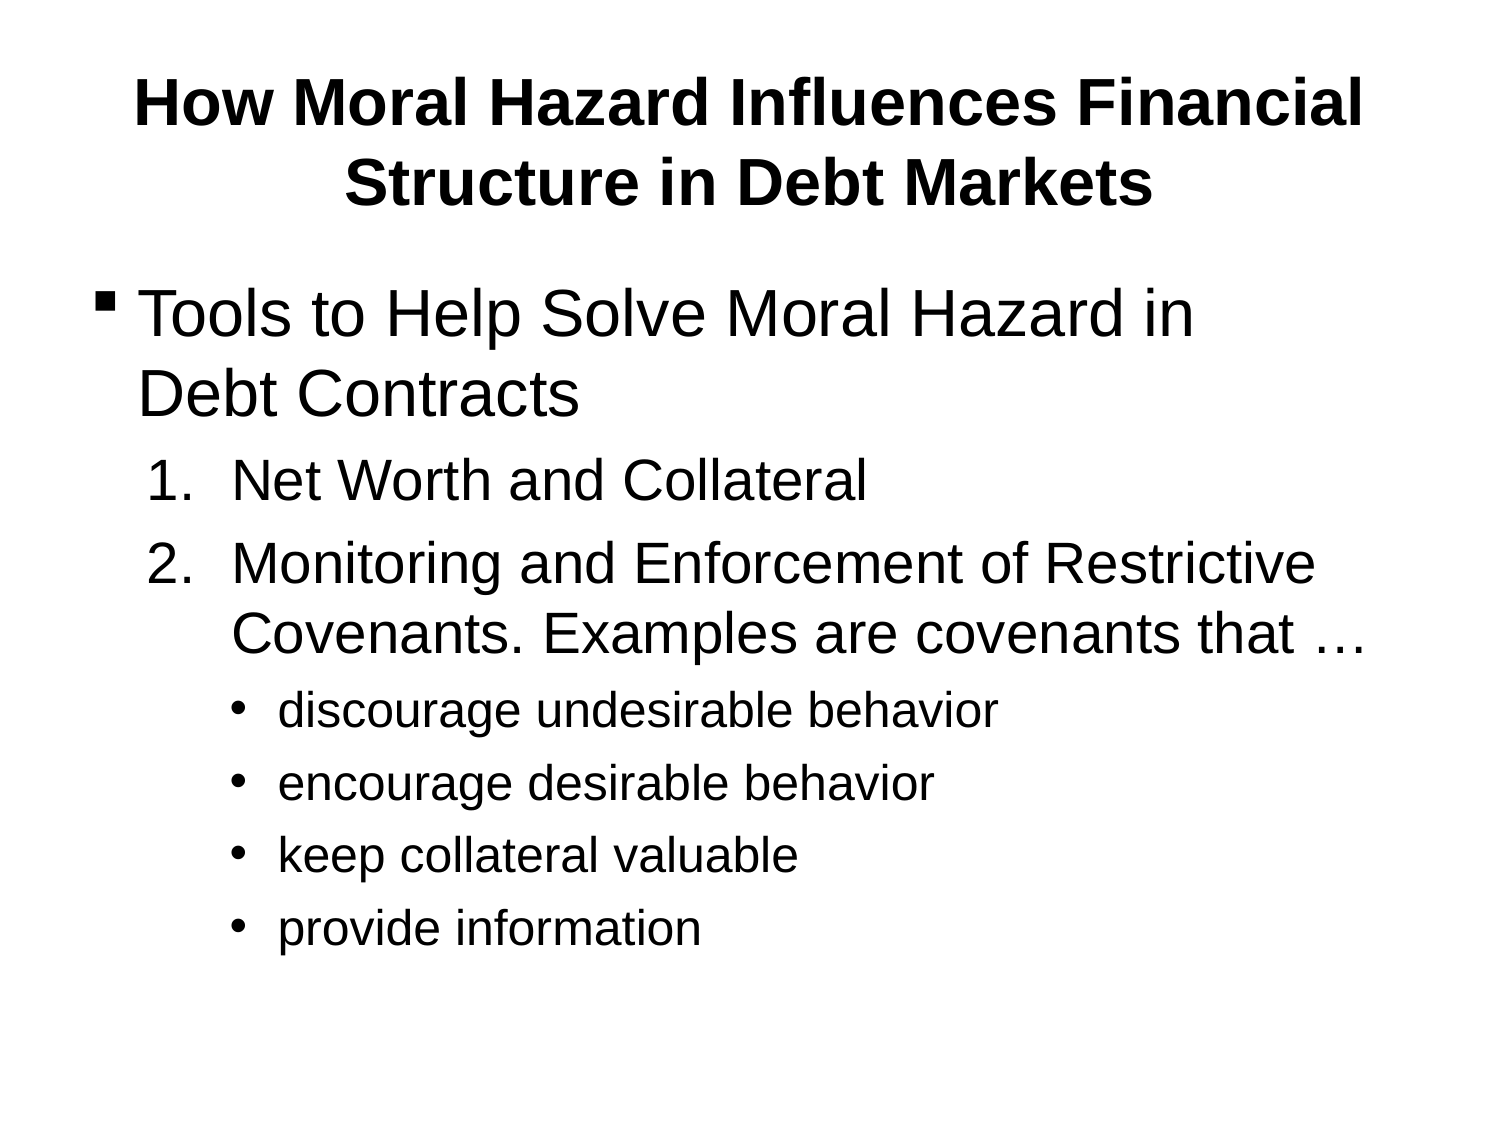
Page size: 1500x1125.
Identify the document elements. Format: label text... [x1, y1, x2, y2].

list Tools to Help Solve Moral Hazard in Debt Contracts Net Worth and Collateral Monitoring and Enforcement of Restrictive Covenants. Examples are covenants that … discourage undesirable behavior encourage desirable behavior keep collateral valuable provide information [75, 262, 1425, 1005]
title How Moral Hazard Influences Financial Structure in Debt Markets [75, 45, 1425, 233]
